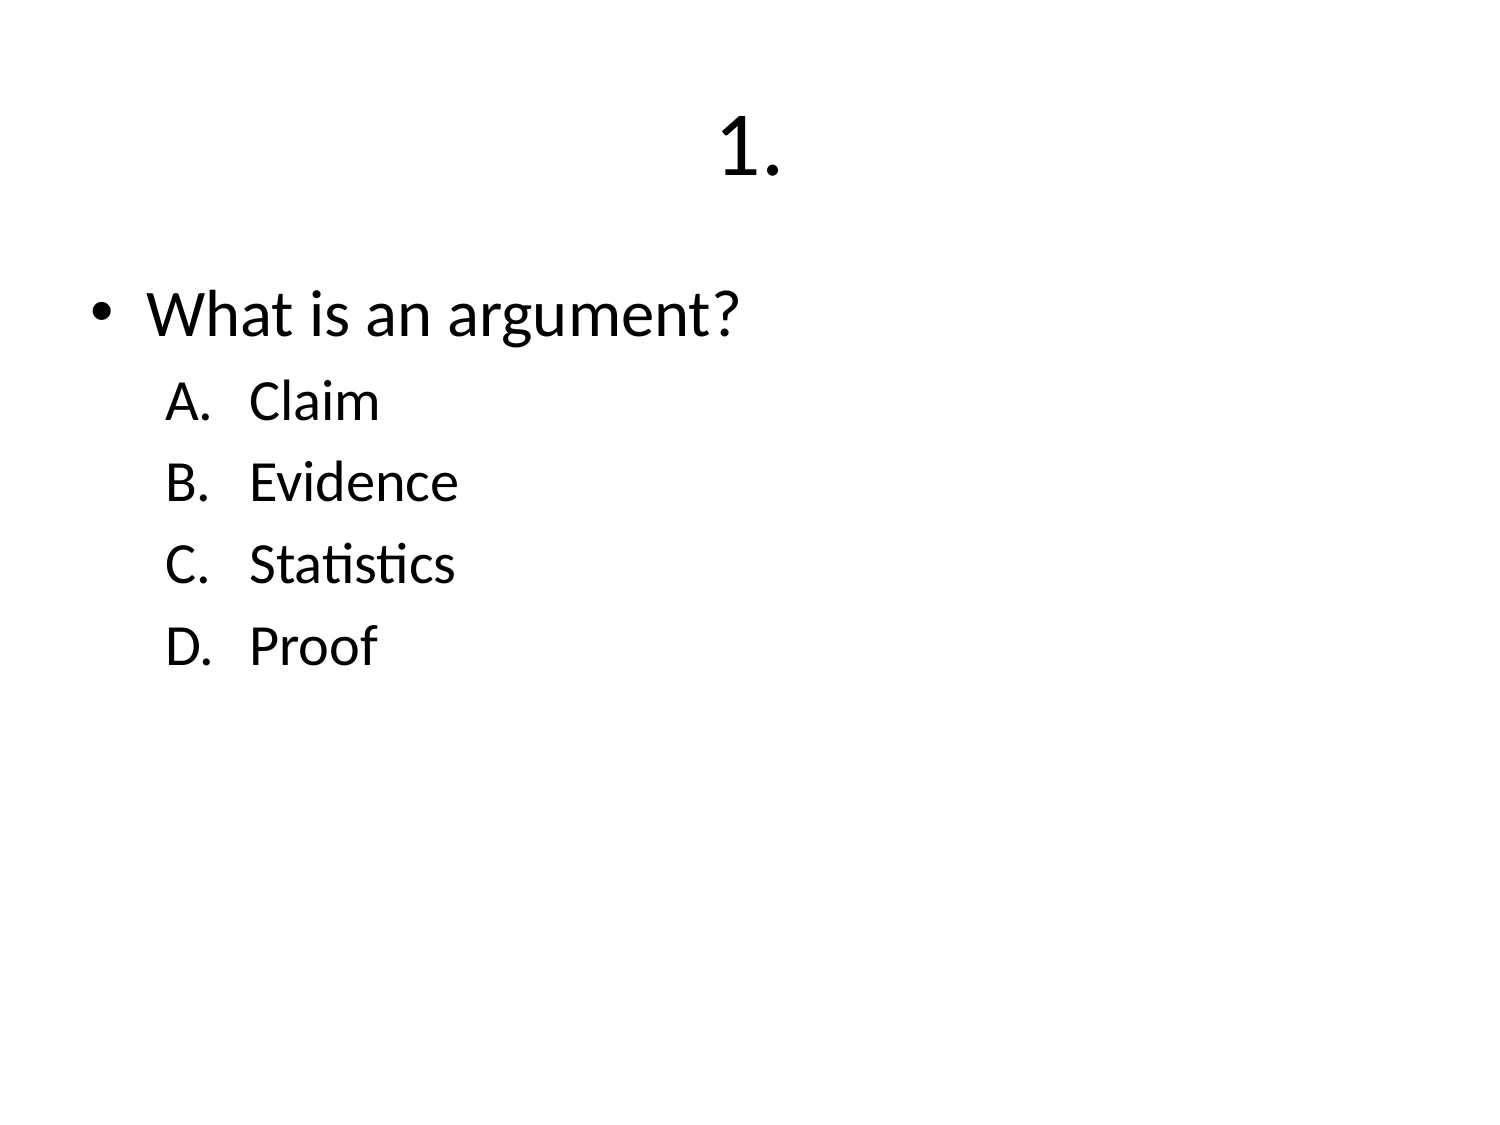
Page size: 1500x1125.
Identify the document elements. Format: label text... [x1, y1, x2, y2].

list What is an argument? Claim Evidence Statistics Proof [75, 262, 1425, 1005]
title 1. [75, 45, 1425, 233]
